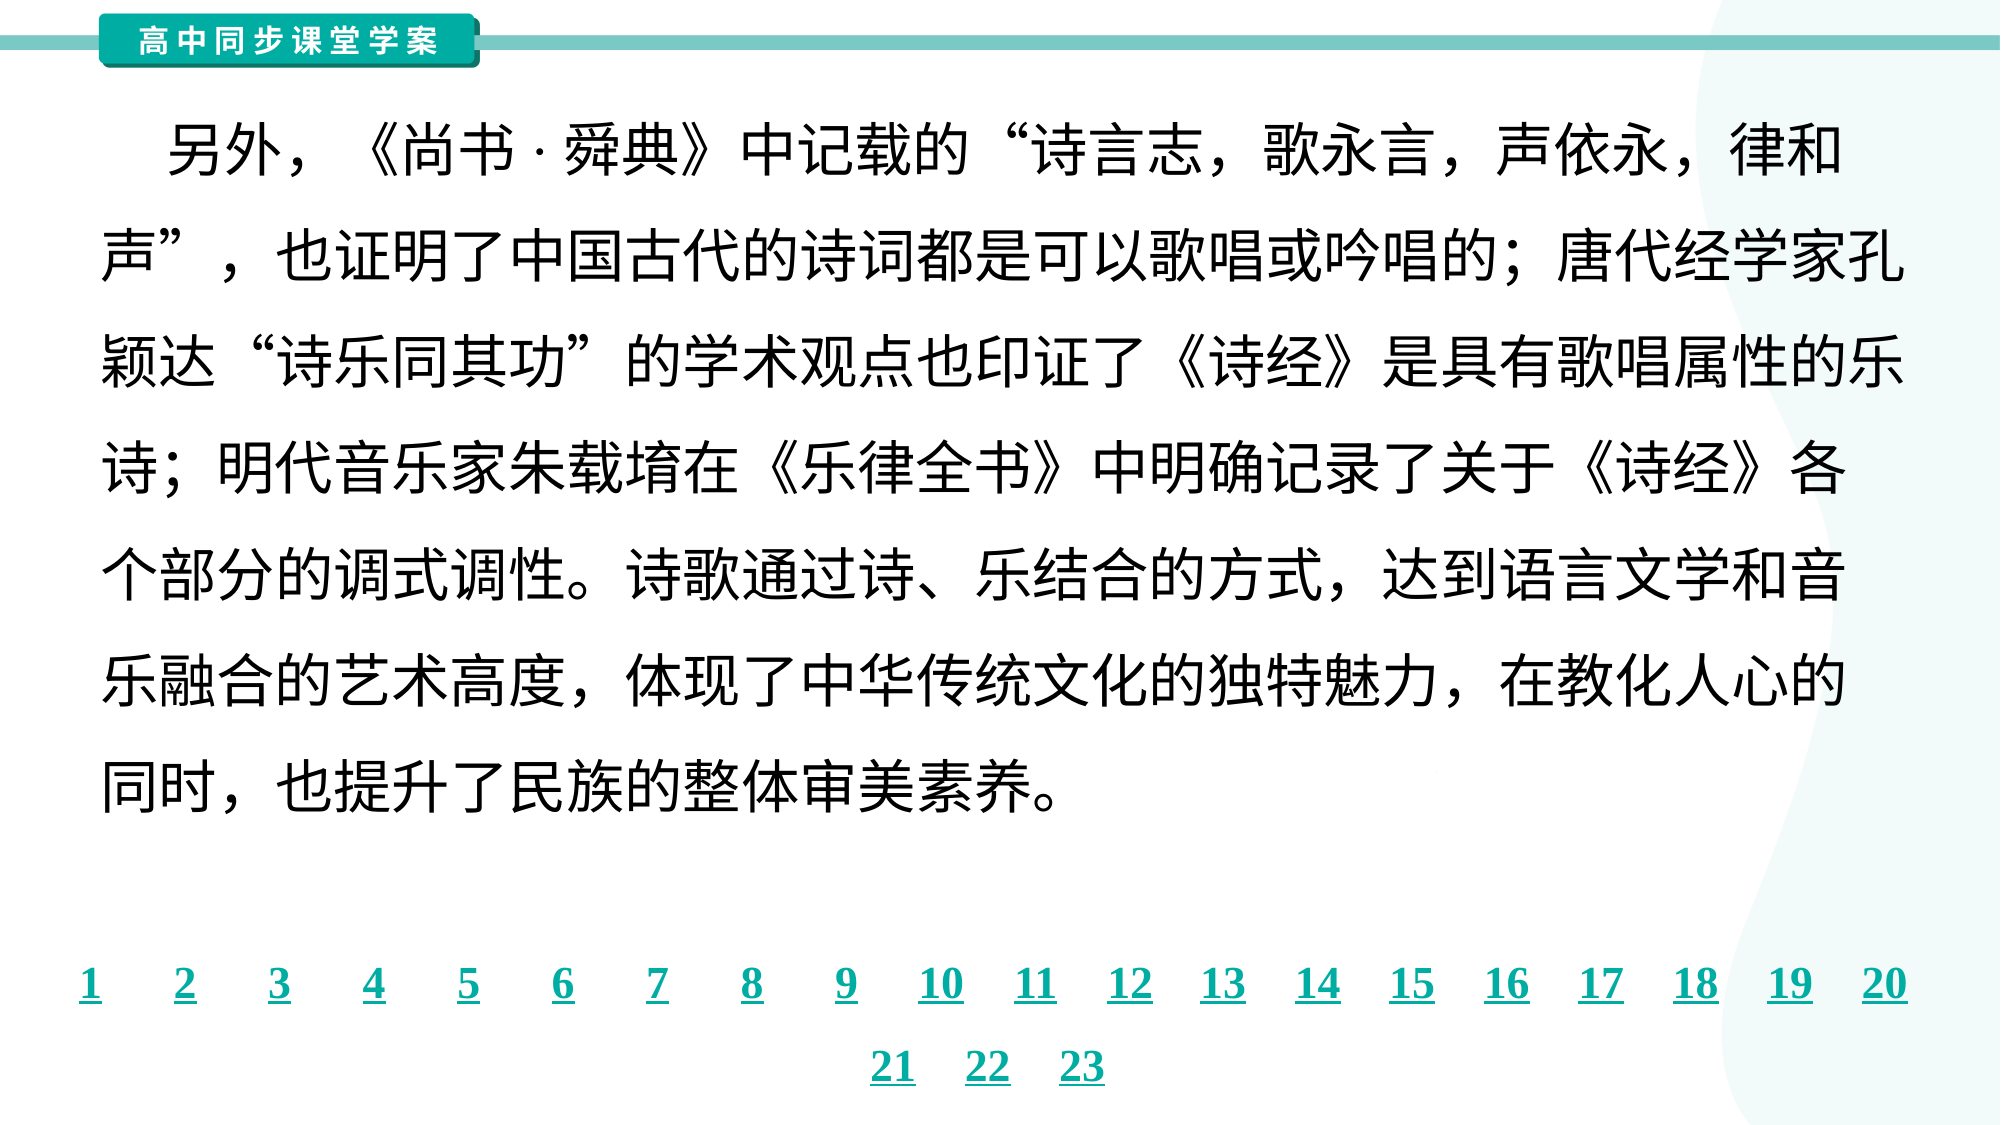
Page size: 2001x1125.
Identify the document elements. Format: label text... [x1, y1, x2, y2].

picture [0, 0, 2000, 1125]
text_box 另外，《尚书·舜典》中记载的“诗言志，歌永言，声依永，律和 声”，也证明了中国古代的诗词都是可以歌唱或吟唱的；唐代经学家孔 颖达“诗乐同其功”的学术观点也印证了《诗经》是具有歌唱属性的乐 诗；明代音乐家朱载堉在《乐律全书》中明确记录了关于《诗经》各 个部分的调式调性。诗歌通过诗、乐结合的方式，达到语言文学和音 乐融合的艺术高度，体现了中华传统文化的独特魅力，在教化人心的 同时，也提升了民族的整体审美素养。 [100, 76, 1899, 821]
